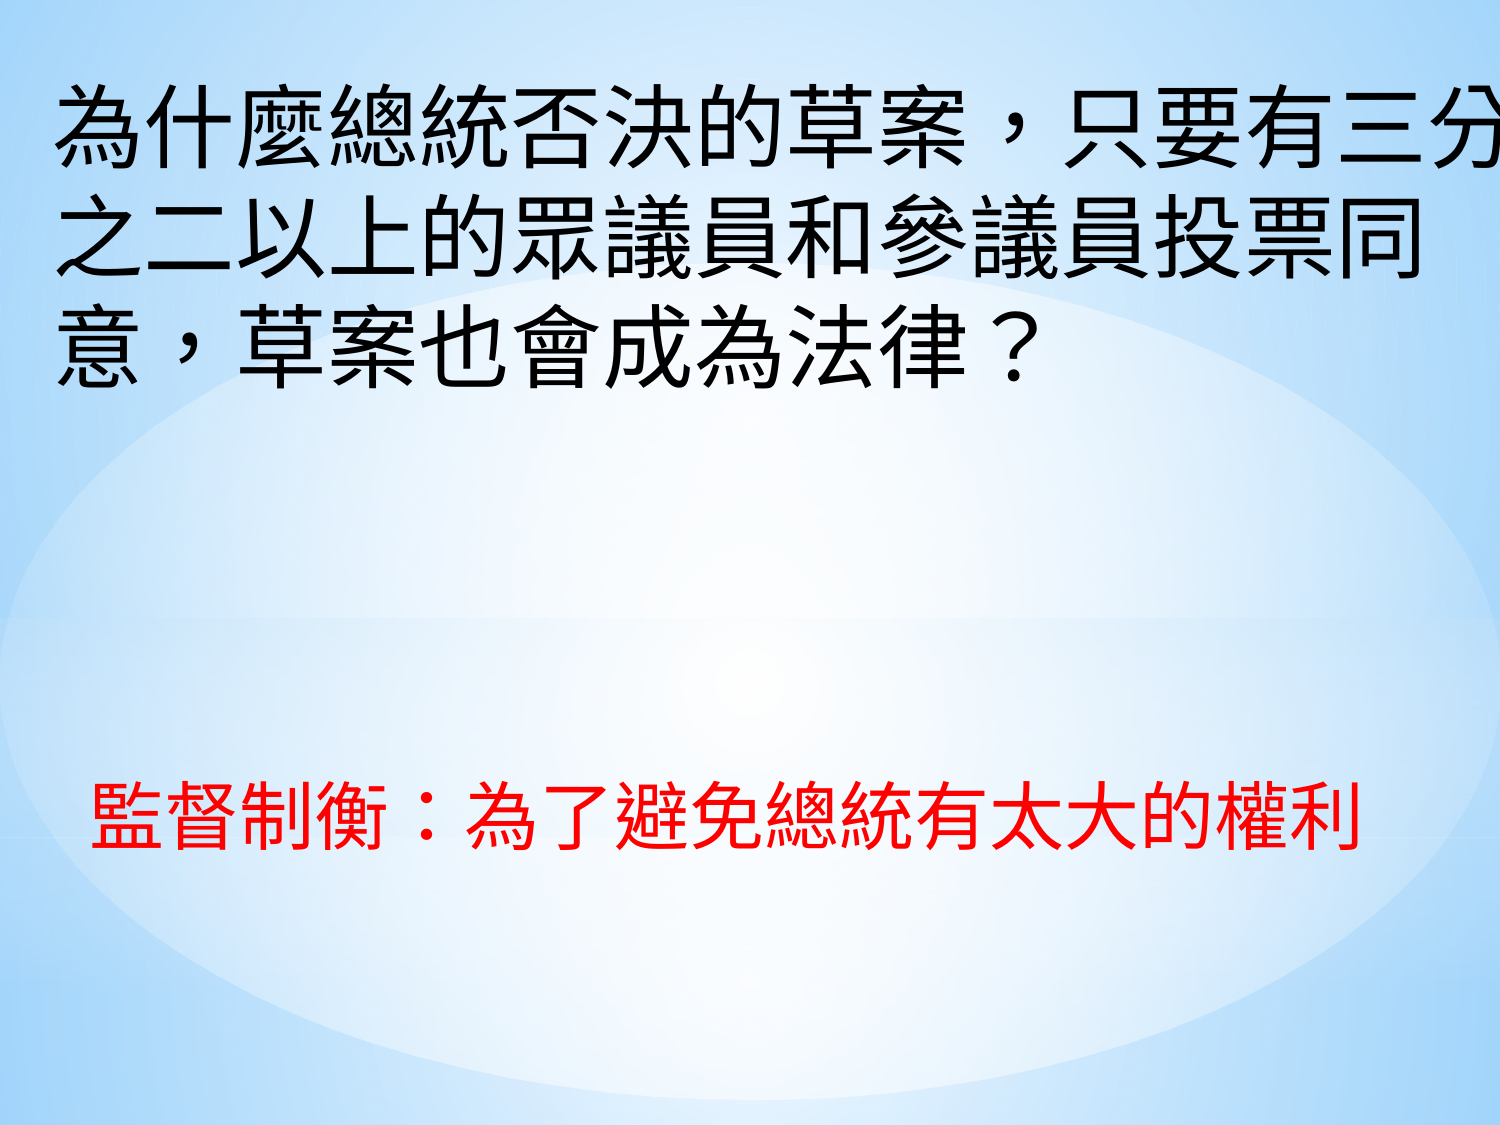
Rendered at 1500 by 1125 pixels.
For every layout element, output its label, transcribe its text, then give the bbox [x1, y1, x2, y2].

text_box 為什麼總統否決的草案，只要有三分之二以上的眾議員和參議員投票同意，草案也會成為法律？ [37, 62, 1500, 408]
text_box 監督制衡：為了避免總統有太大的權利 [75, 762, 1500, 868]
